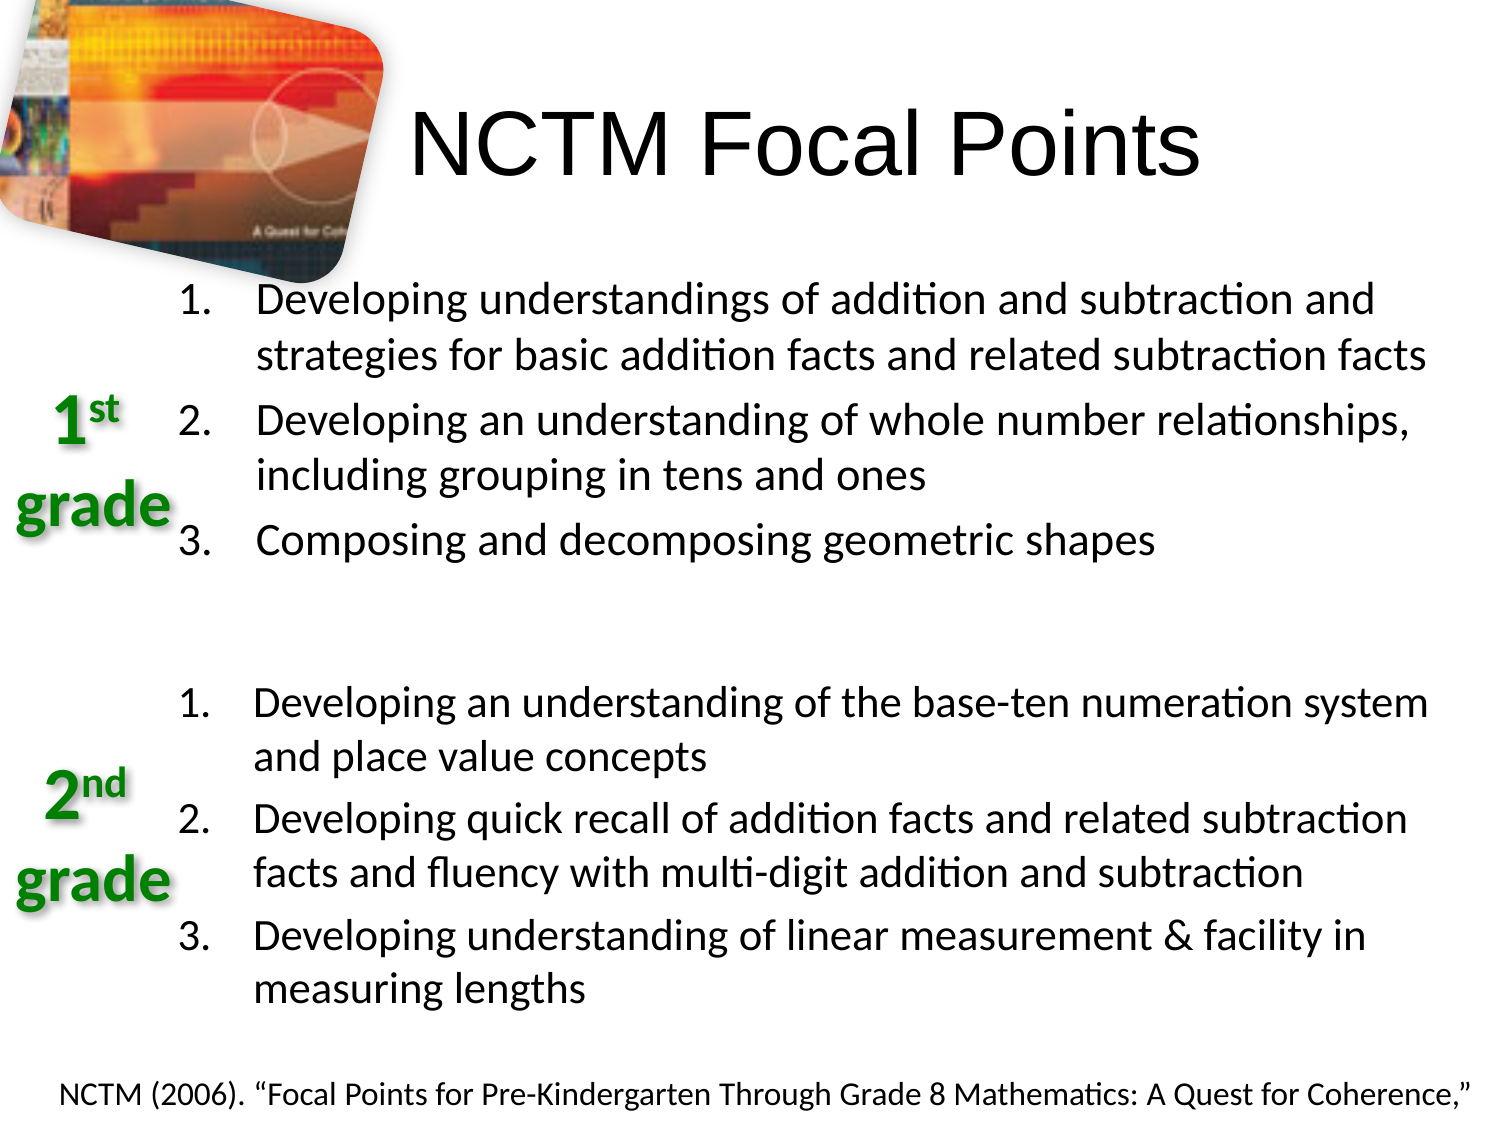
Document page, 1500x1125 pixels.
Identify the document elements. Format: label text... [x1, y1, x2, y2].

title NCTM Focal Points [372, 45, 1425, 233]
text_box 2nd grade [0, 737, 188, 923]
text_box Developing an understanding of the base-ten numeration system and place value concepts Developing quick recall of addition facts and related subtraction facts and fluency with multi-digit addition and subtraction Developing understanding of linear measurement & facility in measuring lengths [162, 665, 1463, 1066]
text_box NCTM (2006). “Focal Points for Pre-Kindergarten Through Grade 8 Mathematics: A Quest for Coherence,” [44, 1065, 1495, 1120]
text_box 1st grade [0, 362, 188, 548]
list Developing understandings of addition and subtraction and strategies for basic addition facts and related subtraction facts Developing an understanding of whole number relationships, including grouping in tens and ones Composing and decomposing geometric shapes [162, 260, 1463, 611]
picture [0, 0, 384, 284]
